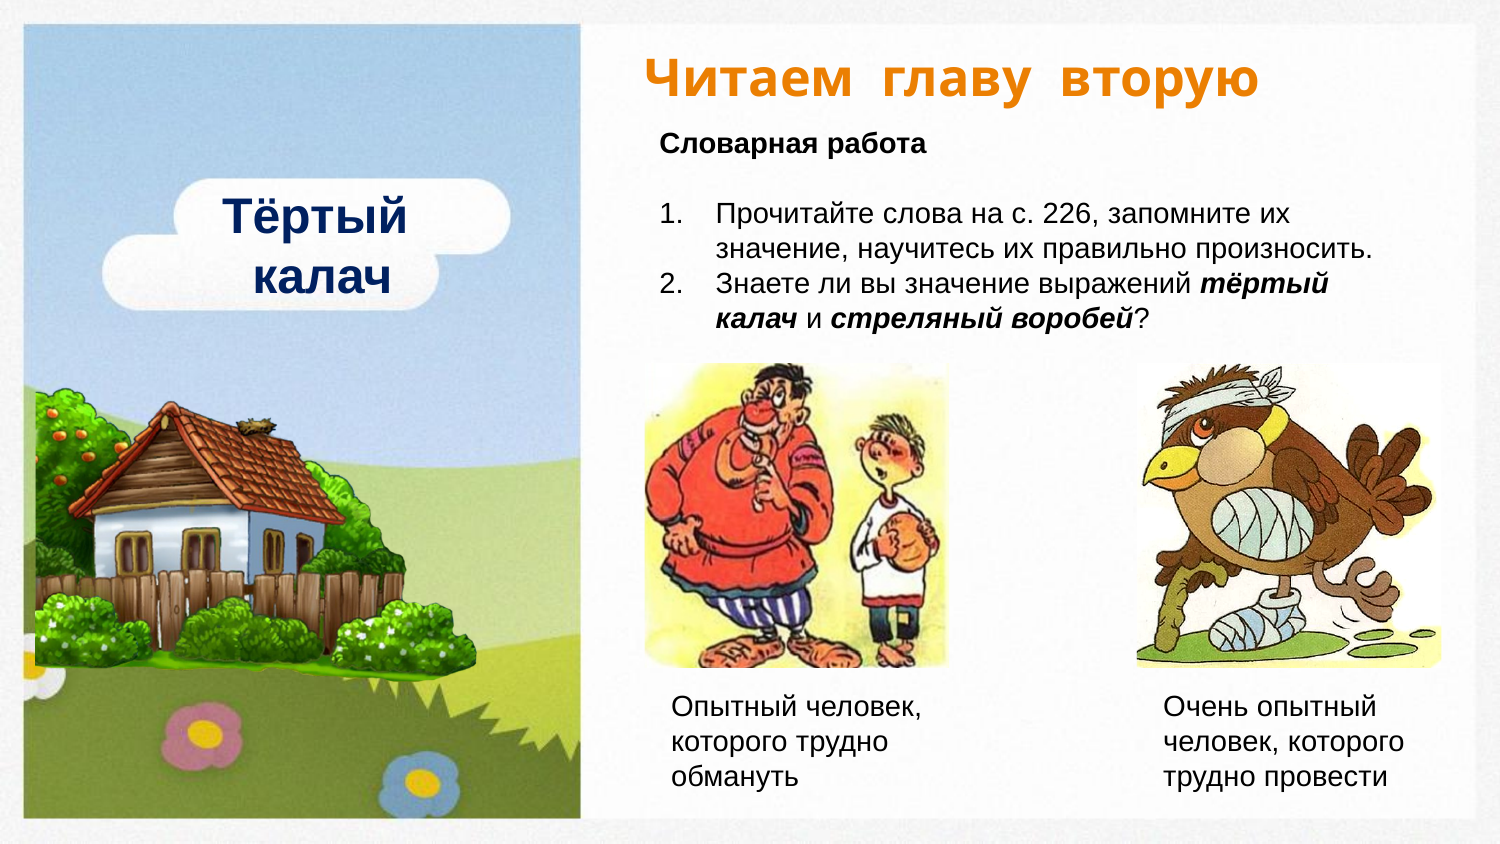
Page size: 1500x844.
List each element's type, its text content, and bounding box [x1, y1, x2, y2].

picture [0, 0, 1500, 844]
title Читаем главу вторую [629, 29, 1456, 189]
text_box Очень опытный человек, которого трудно провести [1148, 679, 1430, 800]
text_box Словарная работа Прочитайте слова на с. 226, запомните их значение, научитесь их правильно произносить. Знаете ли вы значение выражений тёртый калач и стреляный воробей? [644, 117, 1430, 342]
text_box Опытный человек, которого трудно обмануть [656, 679, 950, 800]
text_box Тёртый калач [175, 175, 469, 311]
